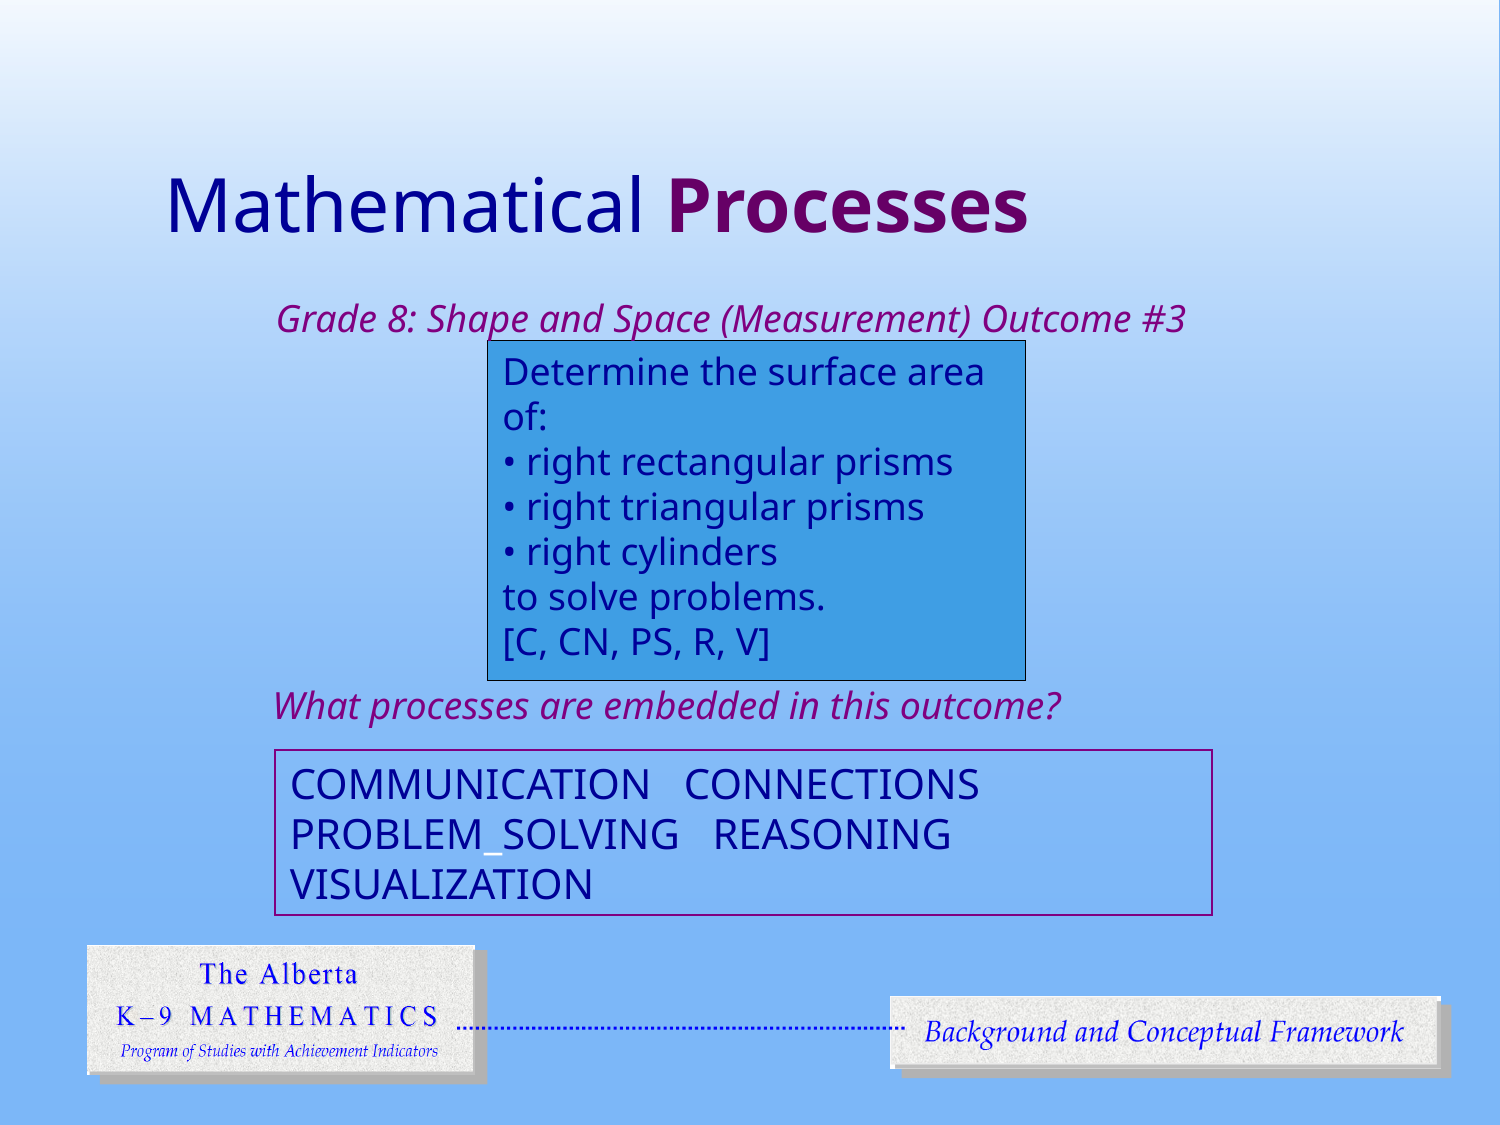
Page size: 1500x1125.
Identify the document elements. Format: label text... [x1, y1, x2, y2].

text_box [86, 944, 1452, 1085]
text_box Mathematical Processes [150, 149, 1325, 255]
text_box COMMUNICATION CONNECTIONS PROBLEM_SOLVING REASONING VISUALIZATION [275, 750, 1213, 915]
text_box Grade 8: Shape and Space (Measurement) Outcome #3 [260, 287, 1203, 348]
text_box Determine the surface area of: • right rectangular prisms • right triangular prisms • right cylinders to solve problems. [C, CN, PS, R, V] [487, 348, 1025, 674]
text_box What processes are embedded in this outcome? [257, 674, 1077, 735]
